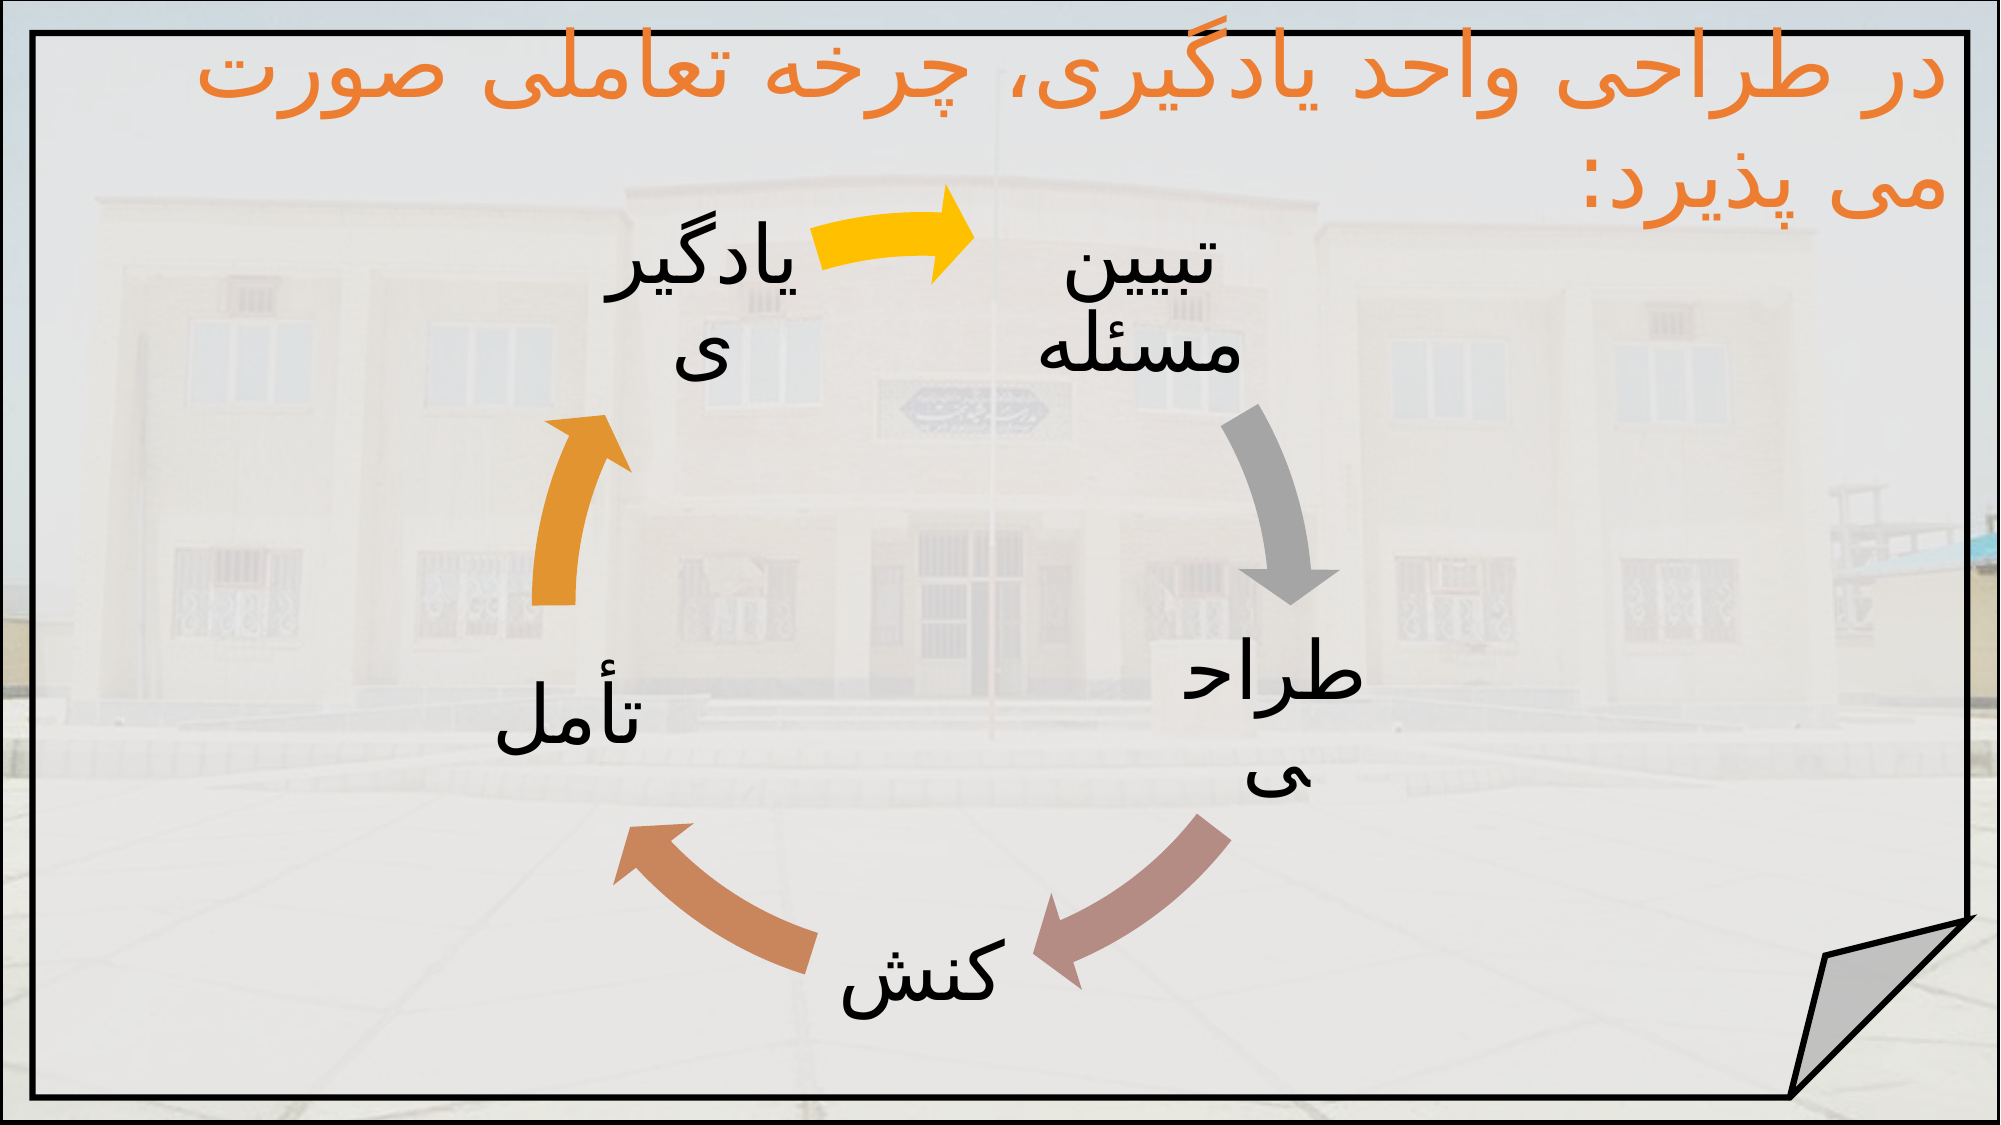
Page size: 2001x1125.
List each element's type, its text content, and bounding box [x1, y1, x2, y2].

text_box در طراحی واحد یادگیری، چرخه تعاملی صورت می پذیرد: [31, 31, 1971, 1099]
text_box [244, 182, 1600, 1087]
text_box [0, 0, 2000, 1124]
